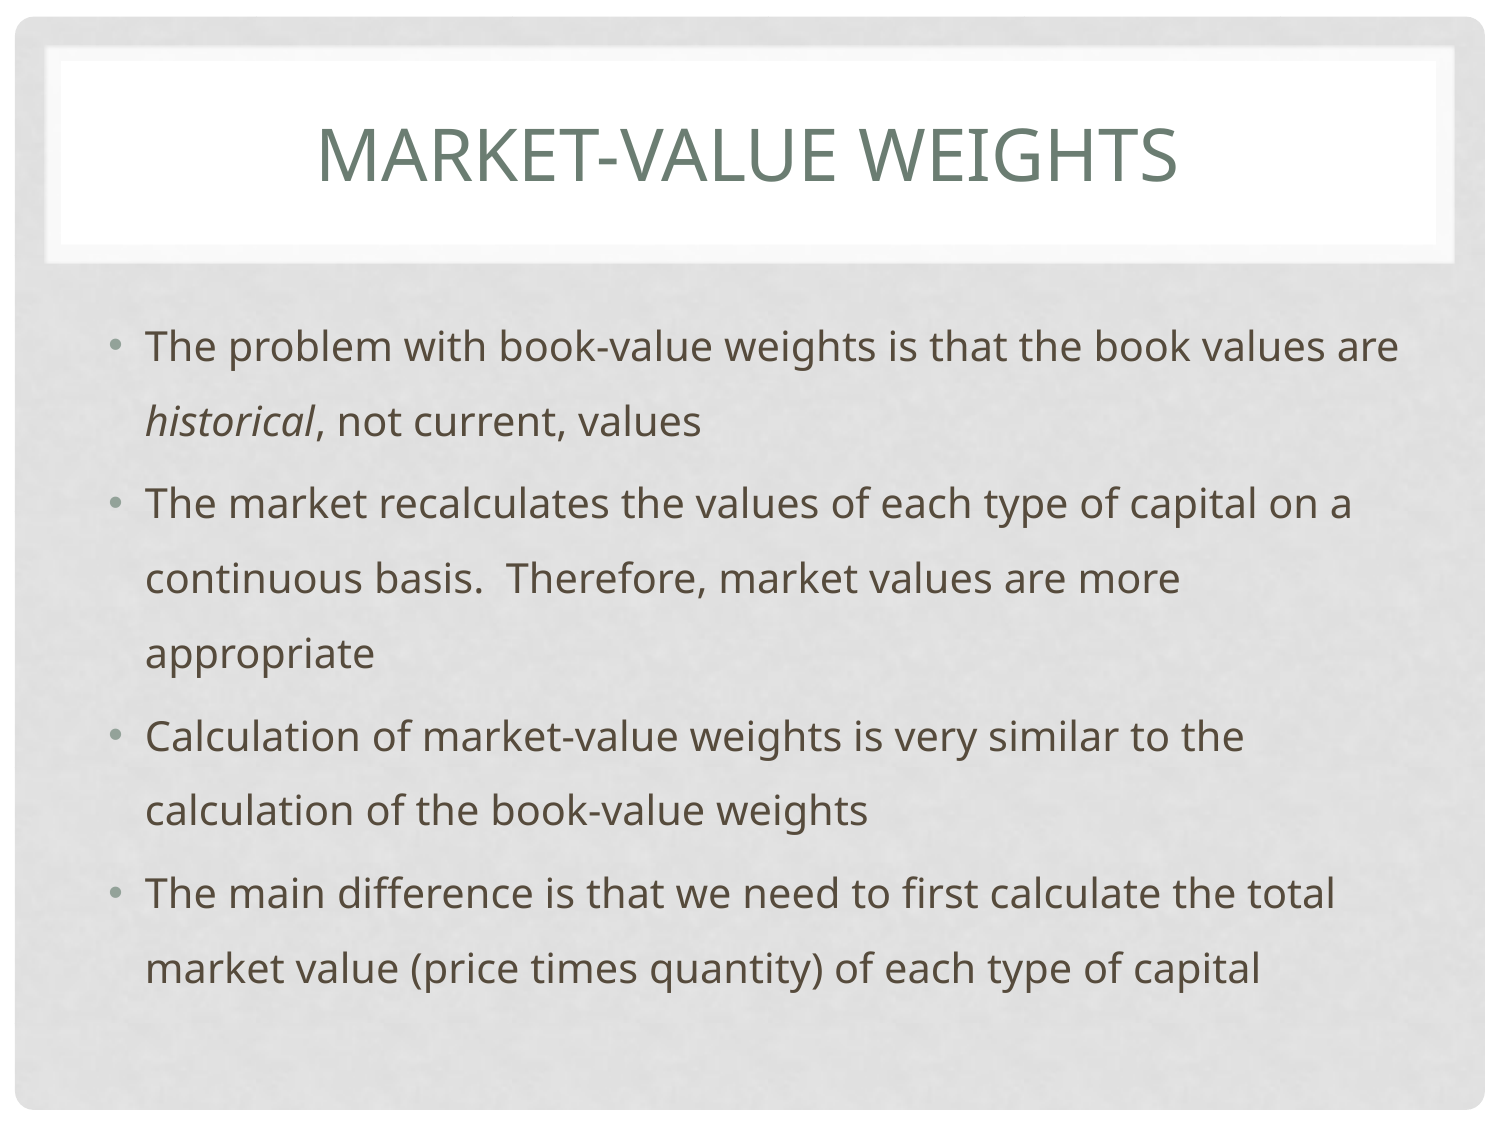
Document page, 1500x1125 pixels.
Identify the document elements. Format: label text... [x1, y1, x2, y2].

list The problem with book-value weights is that the book values are historical, not current, values The market recalculates the values of each type of capital on a continuous basis. Therefore, market values are more appropriate Calculation of market-value weights is very similar to the calculation of the book-value weights The main difference is that we need to first calculate the total market value (price times quantity) of each type of capital [75, 287, 1425, 1005]
title Market-value Weights [69, 66, 1425, 238]
